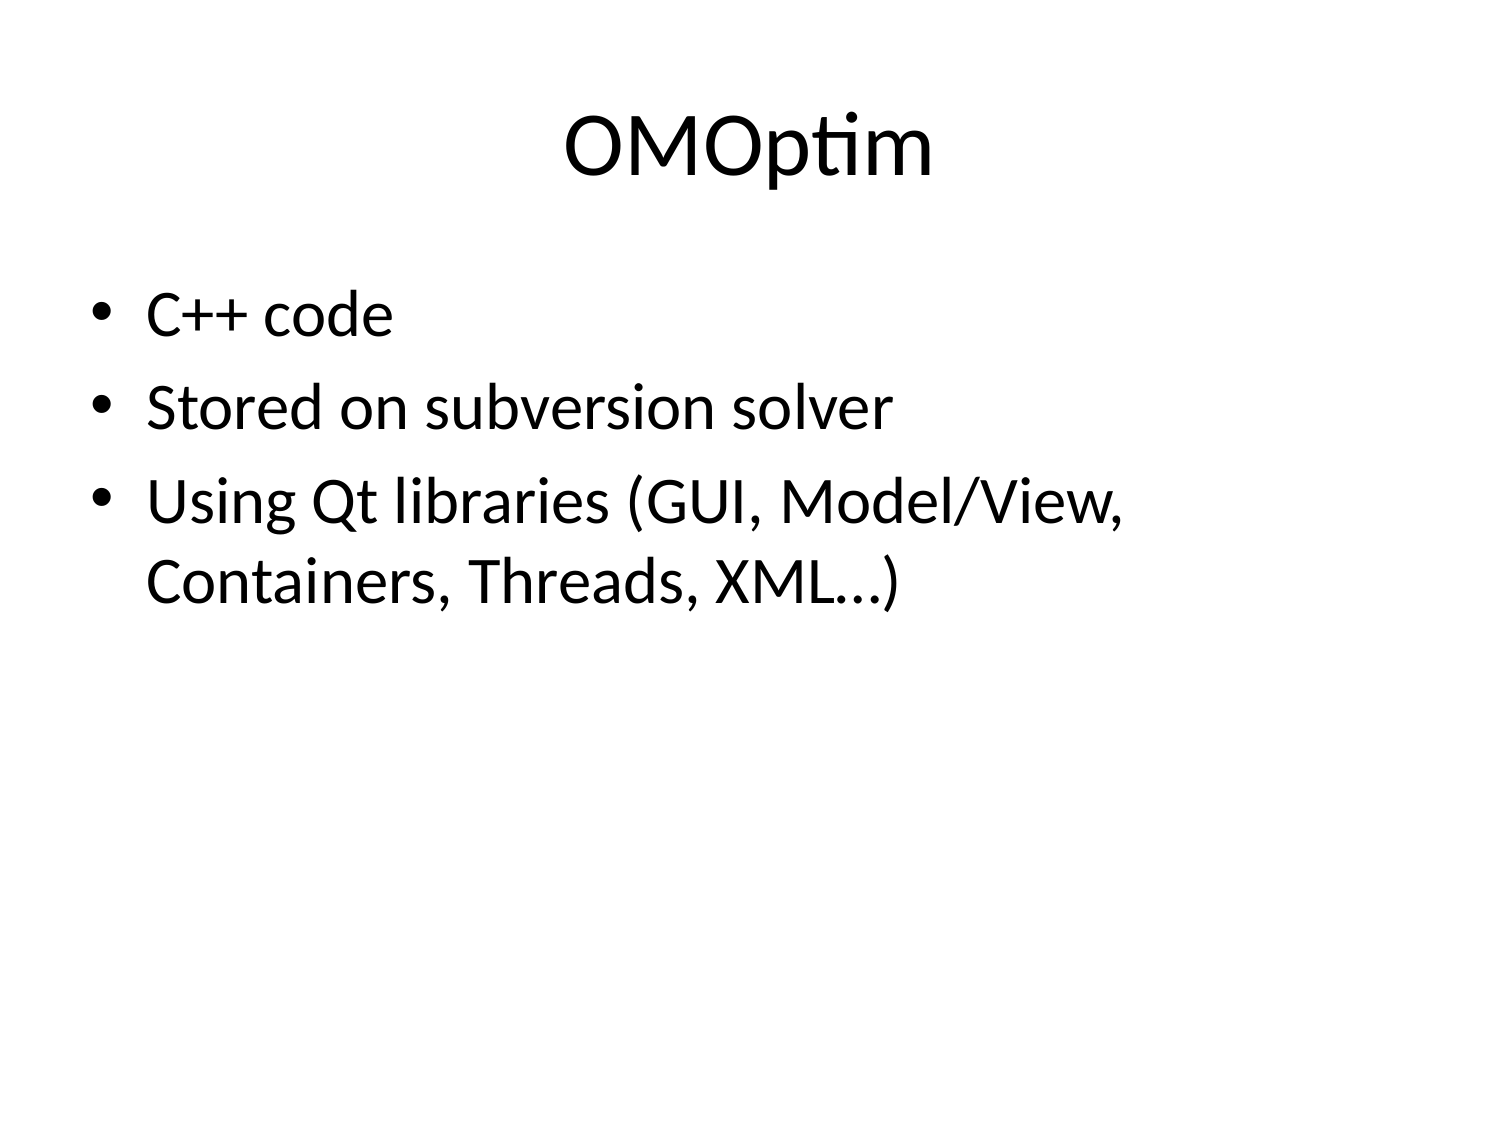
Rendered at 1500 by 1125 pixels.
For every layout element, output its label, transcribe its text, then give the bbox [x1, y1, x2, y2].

list C++ code Stored on subversion solver Using Qt libraries (GUI, Model/View, Containers, Threads, XML…) [75, 262, 1425, 1005]
title OMOptim [75, 45, 1425, 233]
